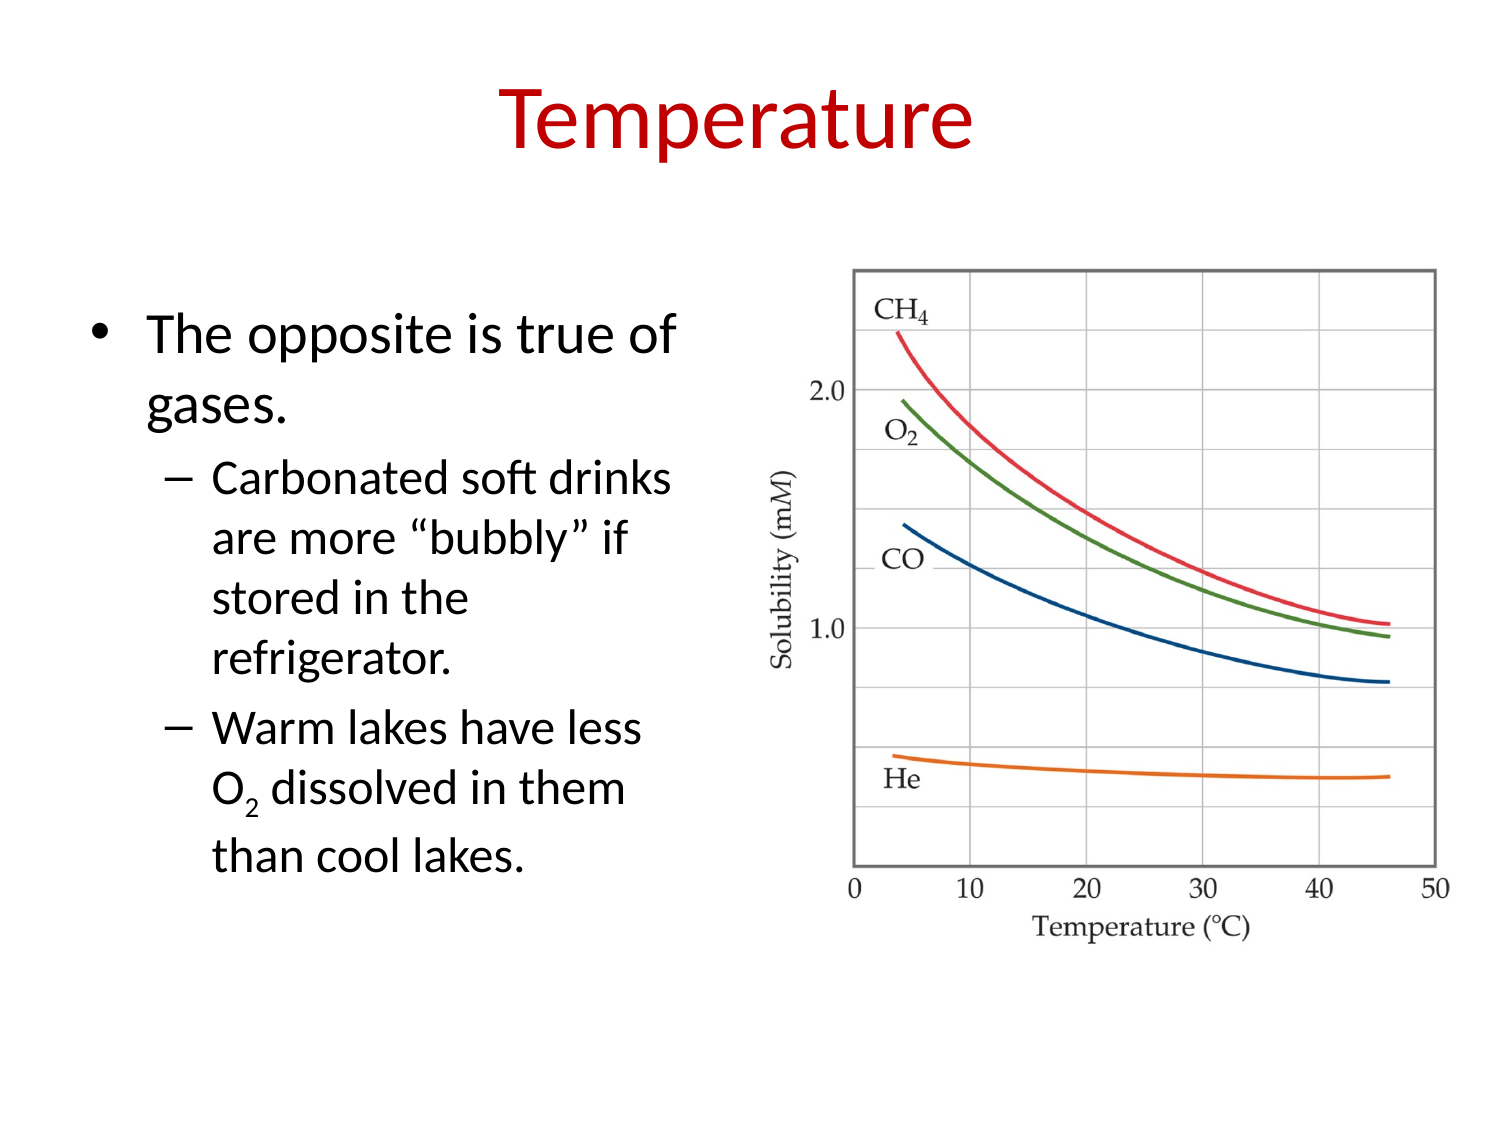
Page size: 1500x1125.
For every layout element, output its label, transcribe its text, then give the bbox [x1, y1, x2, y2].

text_box The opposite is true of gases. Carbonated soft drinks are more “bubbly” if stored in the refrigerator. Warm lakes have less O2 dissolved in them than cool lakes. [75, 287, 700, 963]
picture [762, 262, 1456, 951]
text_box Temperature [99, 50, 1375, 238]
